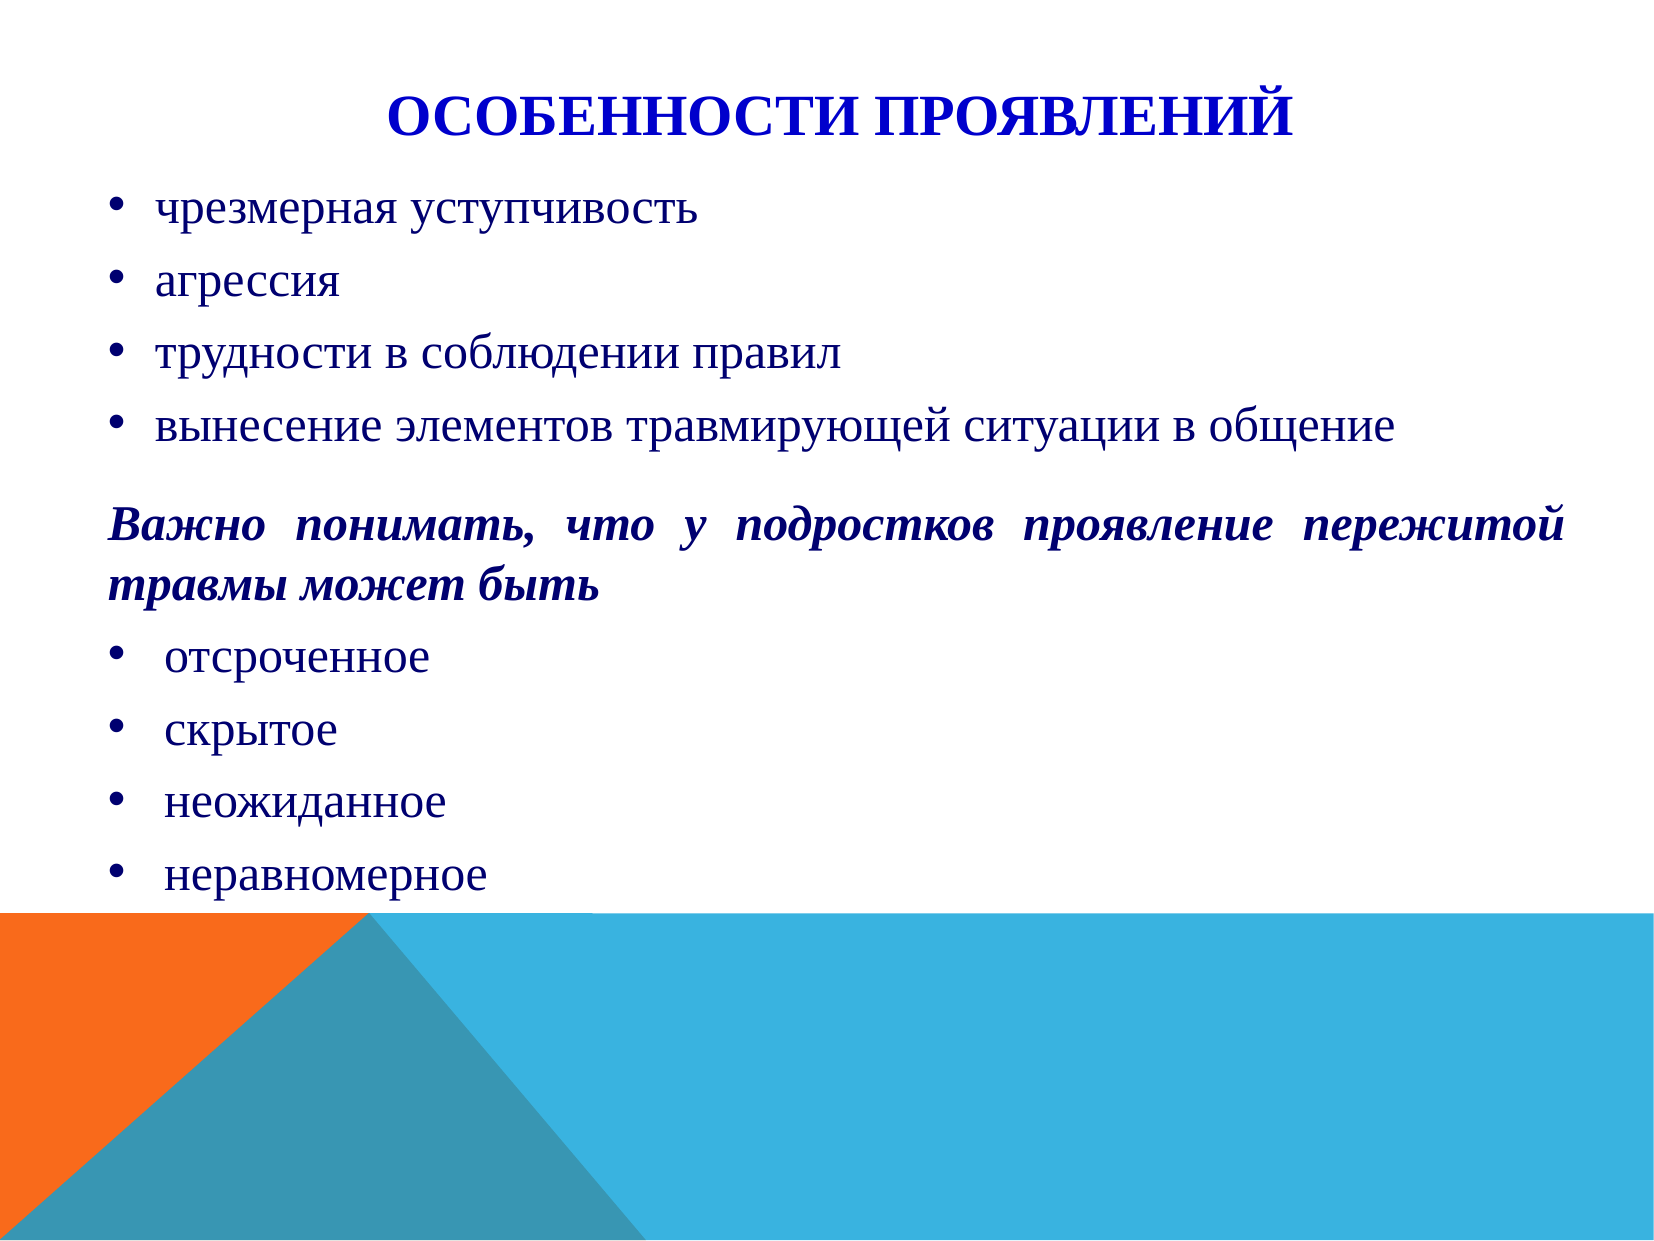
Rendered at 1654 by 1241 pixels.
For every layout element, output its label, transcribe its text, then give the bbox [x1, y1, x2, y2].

text_box чрезмерная уступчивость агрессия трудности в соблюдении правил вынесение элементов травмирующей ситуации в общение [93, 166, 1581, 459]
text_box особенности проявлений [39, 45, 1627, 145]
text_box Важно понимать, что у подростков проявление пережитой травмы может быть отсроченное скрытое неожиданное неравномерное [93, 482, 1581, 908]
